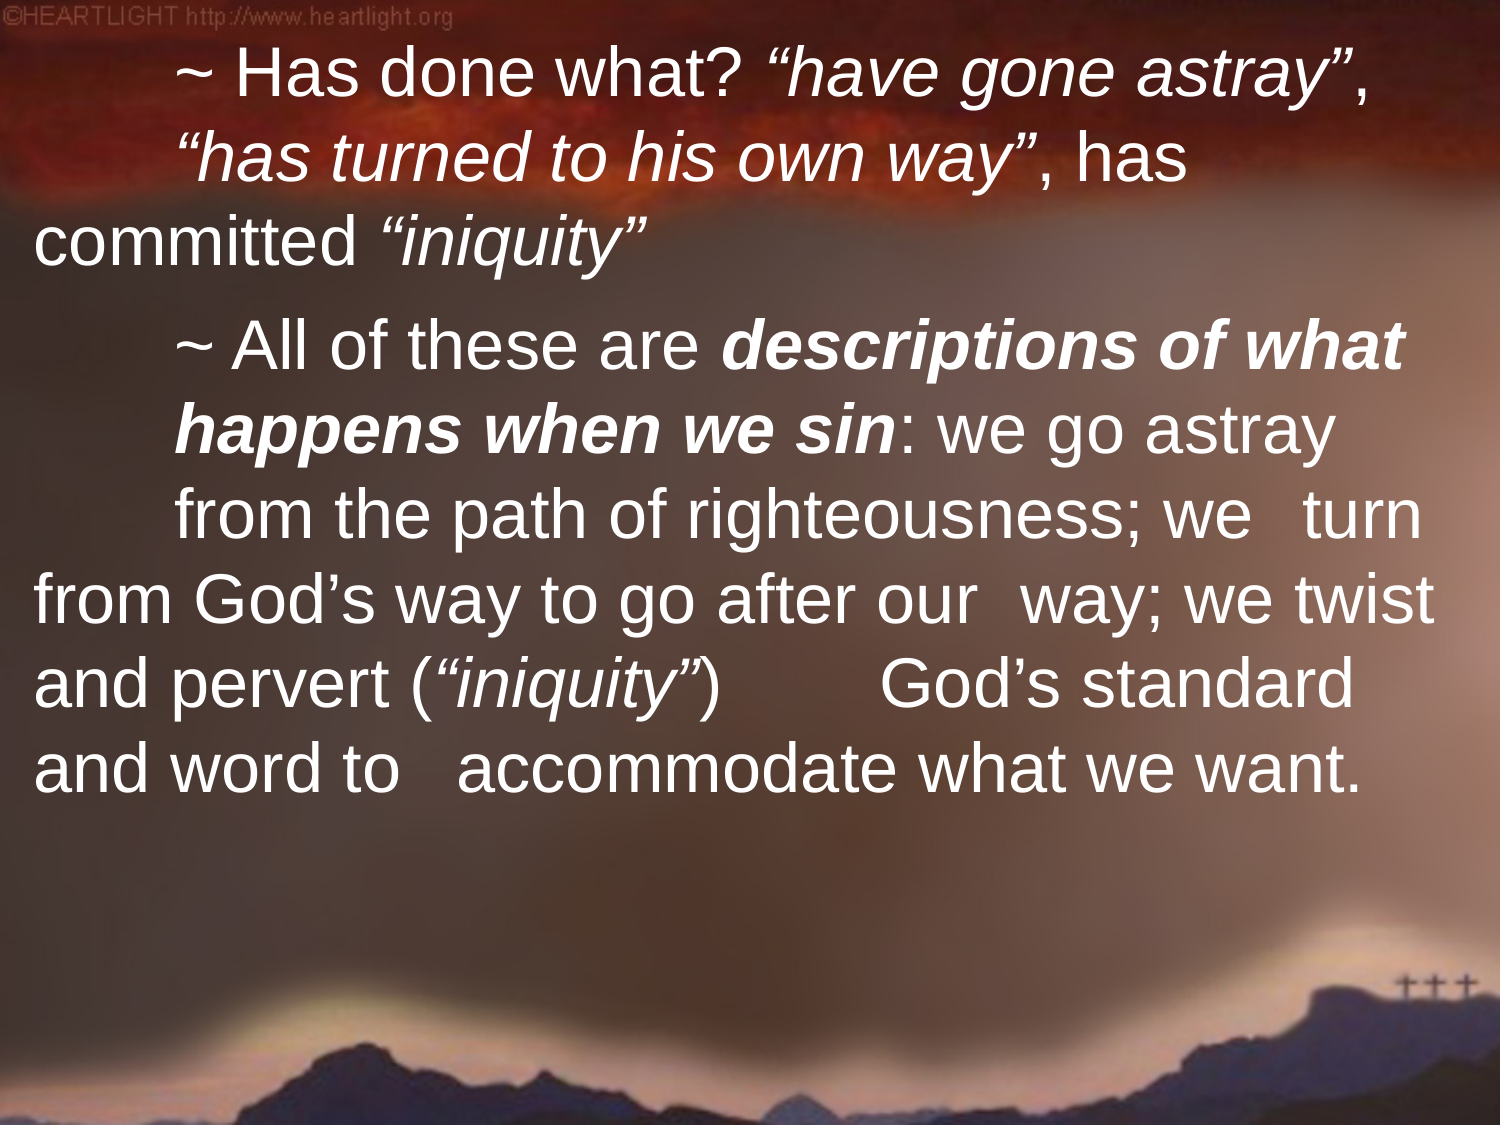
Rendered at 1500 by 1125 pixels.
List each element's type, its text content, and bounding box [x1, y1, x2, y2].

subtitle ~ Has done what? “have gone astray”, “has turned to his own way”, has committed “iniquity” ~ All of these are descriptions of what happens when we sin: we go astray from the path of righteousness; we turn from God’s way to go after our way; we twist and pervert (“iniquity”) God’s standard and word to accommodate what we want. [18, 18, 1477, 1104]
picture [0, 0, 1500, 1125]
